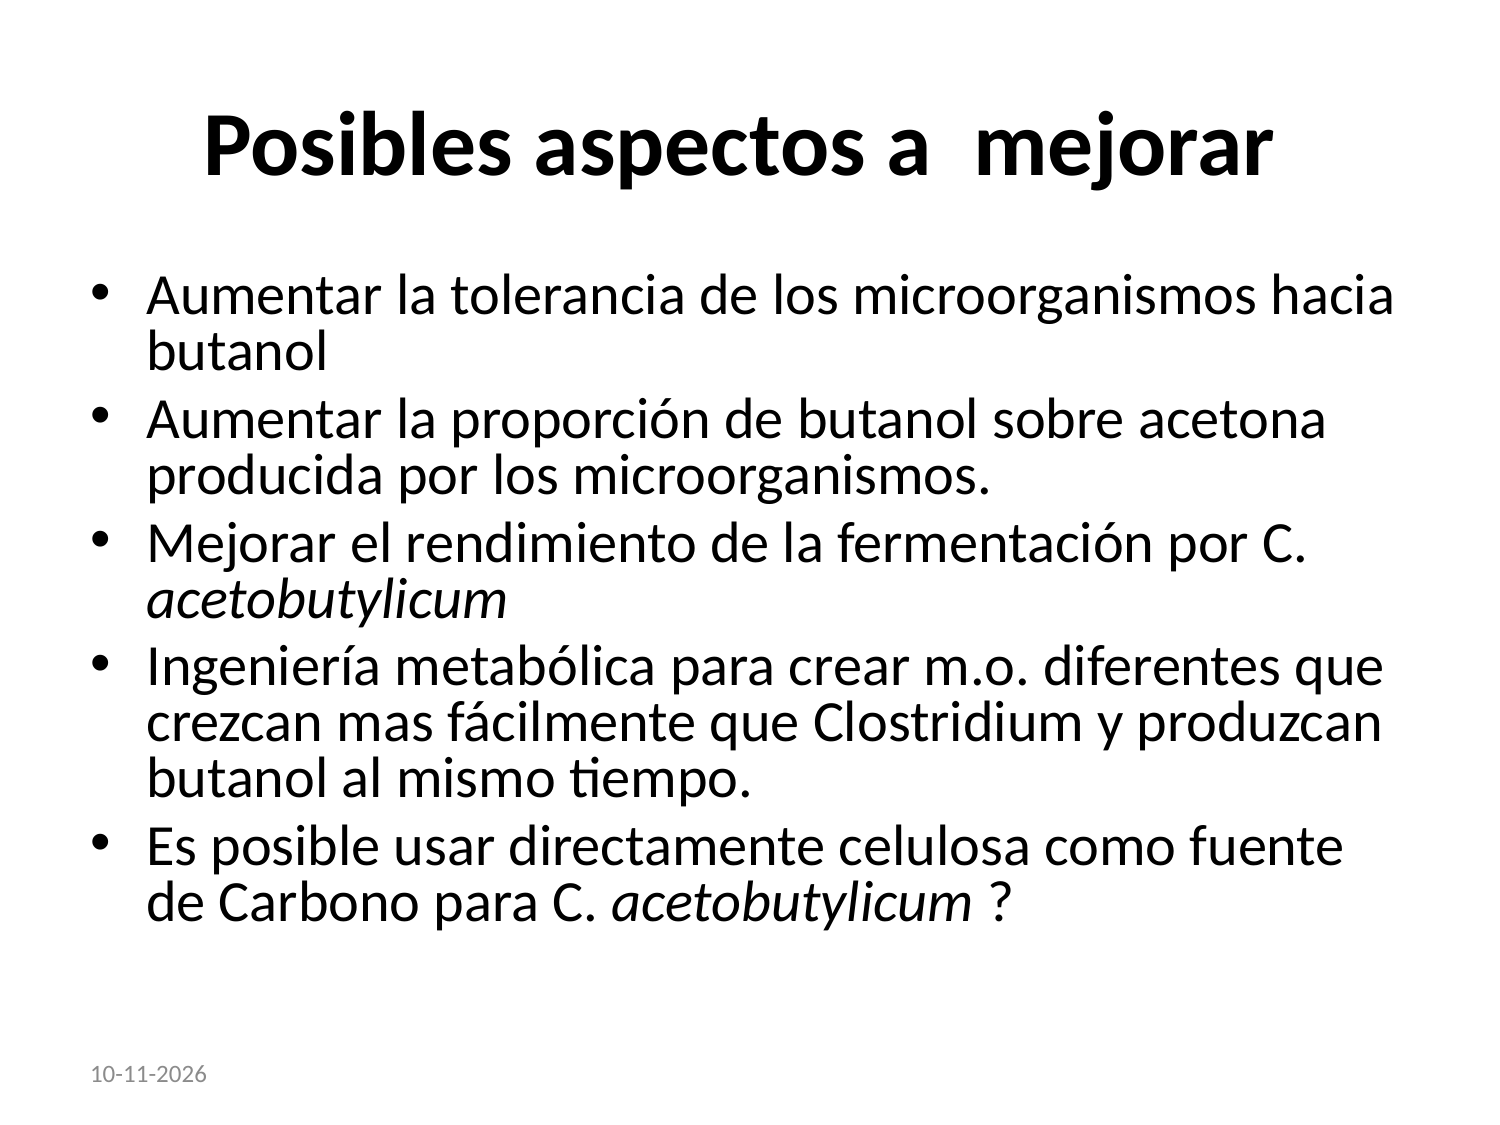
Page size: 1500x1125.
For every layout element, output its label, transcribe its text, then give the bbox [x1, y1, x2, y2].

list Aumentar la tolerancia de los microorganismos hacia butanol Aumentar la proporción de butanol sobre acetona producida por los microorganismos. Mejorar el rendimiento de la fermentación por C. acetobutylicum Ingeniería metabólica para crear m.o. diferentes que crezcan mas fácilmente que Clostridium y produzcan butanol al mismo tiempo. Es posible usar directamente celulosa como fuente de Carbono para C. acetobutylicum ? [75, 262, 1425, 1005]
title Posibles aspectos a mejorar [75, 45, 1425, 233]
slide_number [75, 1042, 425, 1103]
